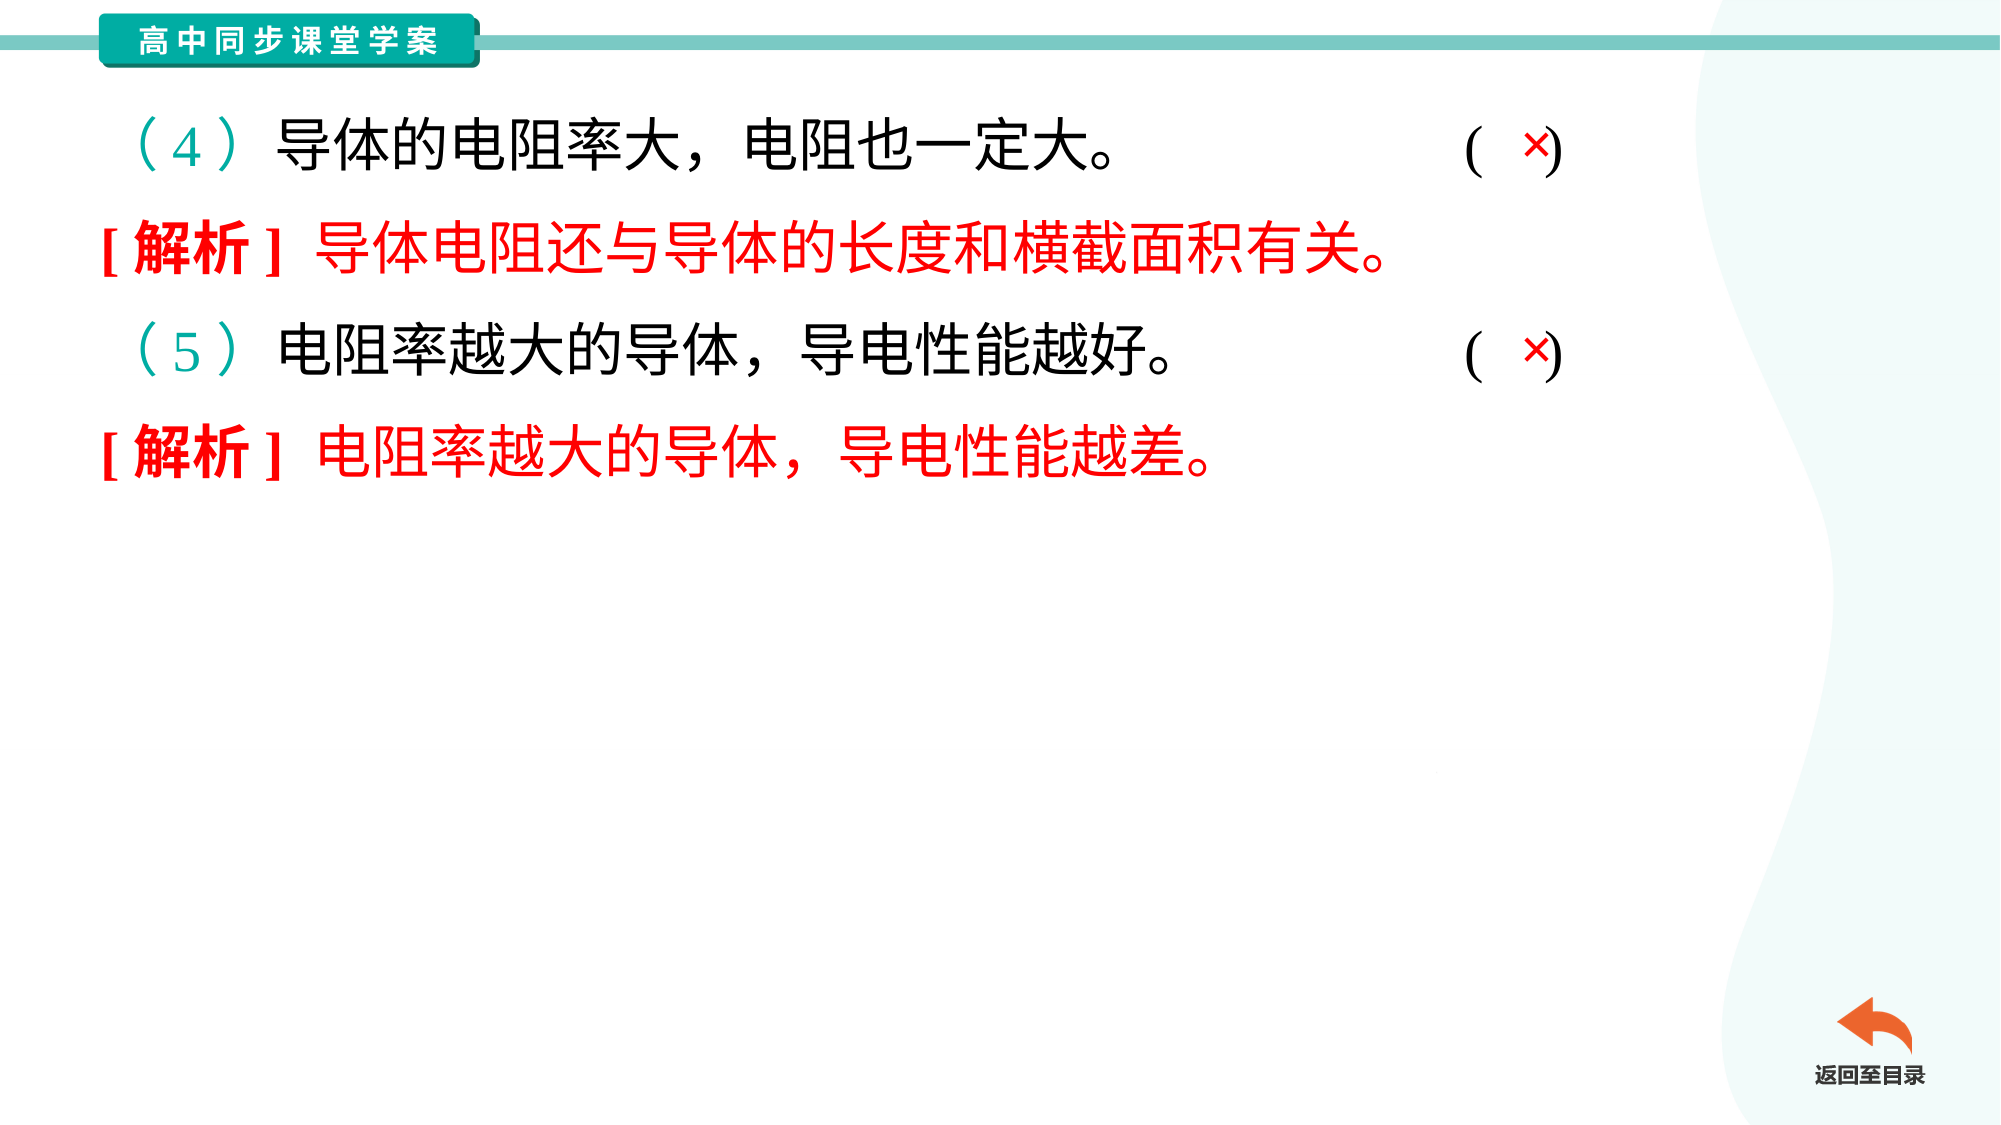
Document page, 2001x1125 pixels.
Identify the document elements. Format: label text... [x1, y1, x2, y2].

picture [0, 0, 2000, 1125]
text_box × [1486, 74, 1588, 165]
text_box [解析] 电阻率越大的导体，导电性能越差。 [100, 383, 1899, 475]
text_box （4）导体的电阻率大，电阻也一定大。 ( ) [100, 76, 1899, 168]
text_box [解析] 导体电阻还与导体的长度和横截面积有关。 [100, 179, 1899, 271]
text_box （5）电阻率越大的导体，导电性能越好。 ( ) [100, 281, 1899, 373]
text_box × [1486, 279, 1588, 370]
